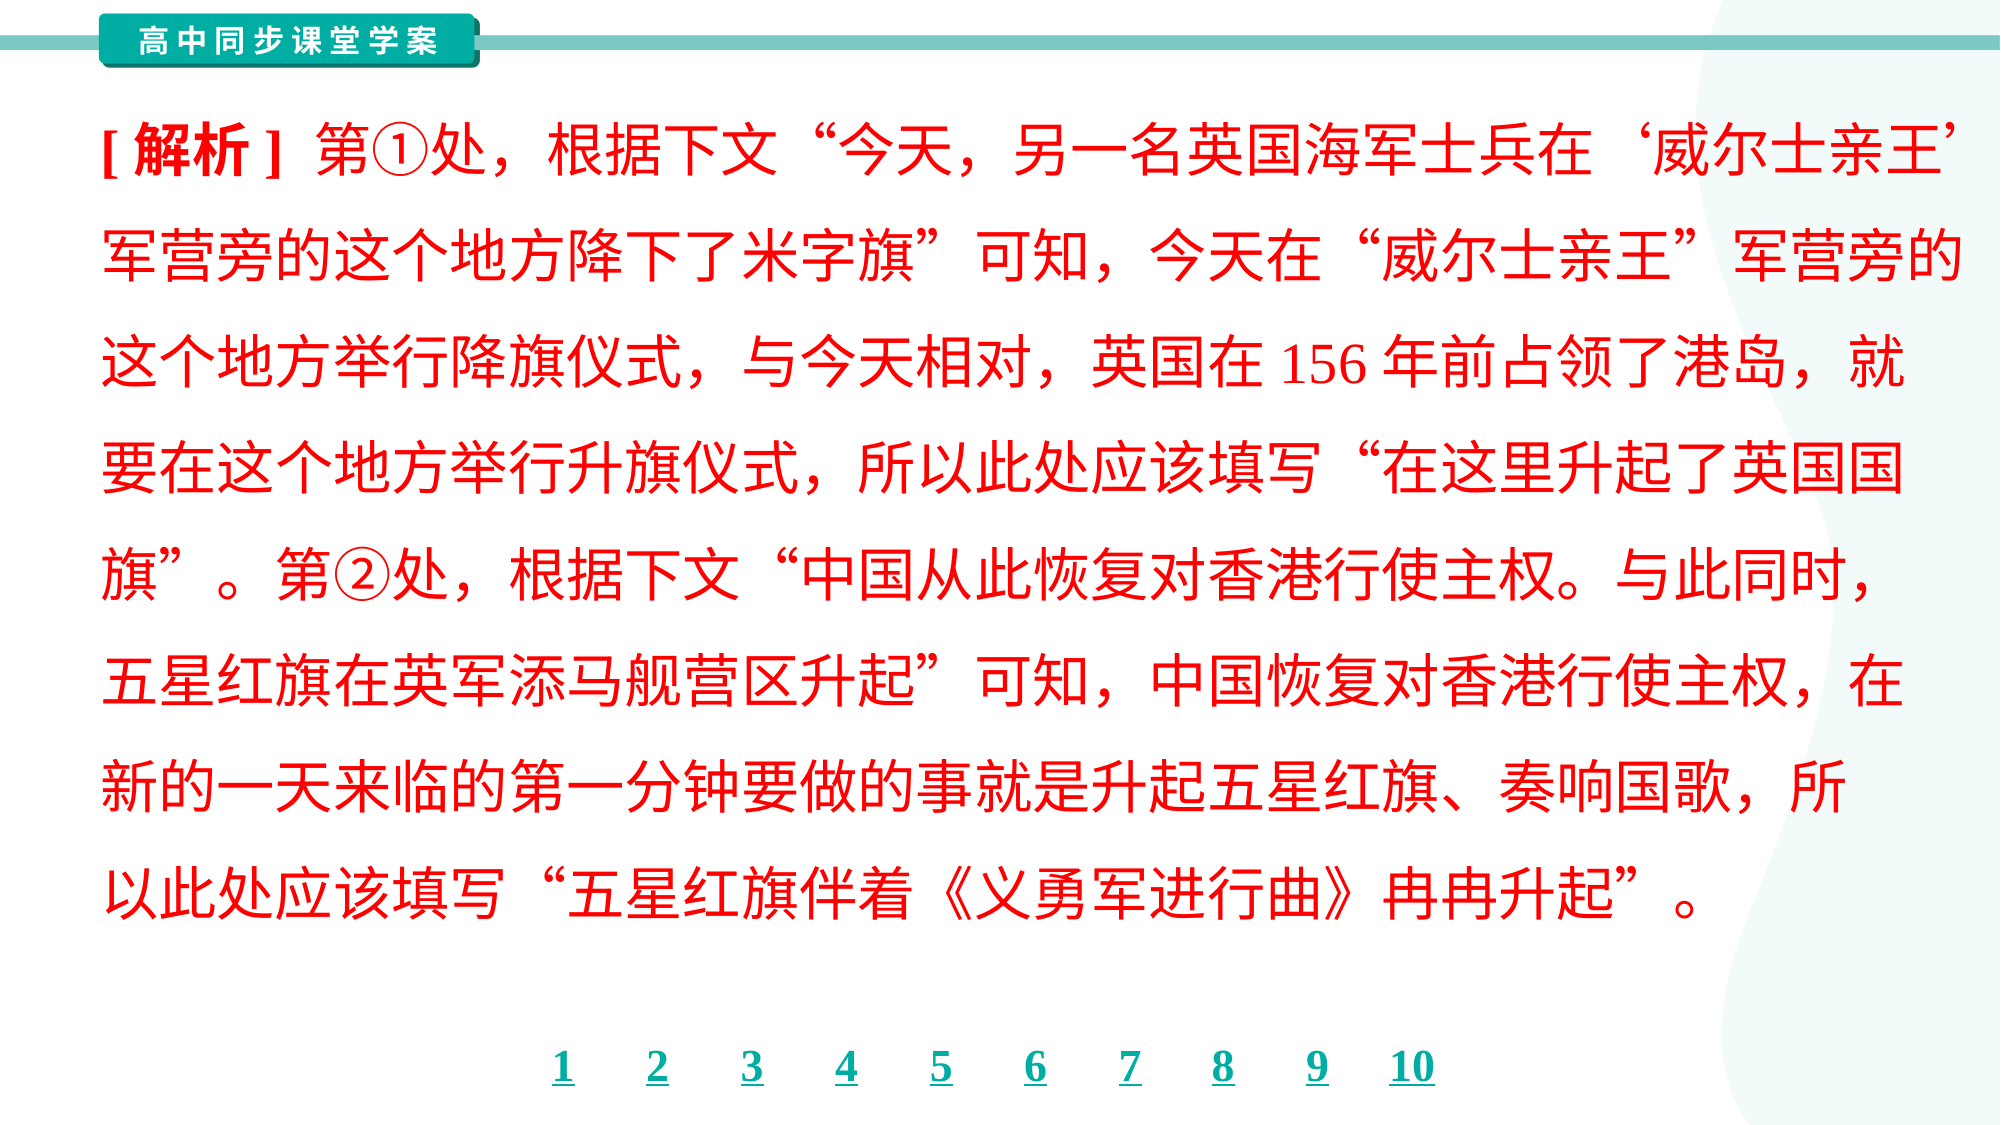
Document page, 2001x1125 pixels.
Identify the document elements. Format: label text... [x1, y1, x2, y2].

picture [0, 0, 2000, 1125]
text_box [解析] 第①处，根据下文“今天，另一名英国海军士兵在‘威尔士亲王’ 军营旁的这个地方降下了米字旗”可知，今天在“威尔士亲王”军营旁的 这个地方举行降旗仪式，与今天相对，英国在156年前占领了港岛，就 要在这个地方举行升旗仪式，所以此处应该填写“在这里升起了英国国 旗”。第②处，根据下文“中国从此恢复对香港行使主权。与此同时， 五星红旗在英军添马舰营区升起”可知，中国恢复对香港行使主权，在 新的一天来临的第一分钟要做的事就是升起五星红旗、奏响国歌，所 以此处应该填写“五星红旗伴着《义勇军进行曲》冉冉升起”。 [100, 76, 1899, 927]
